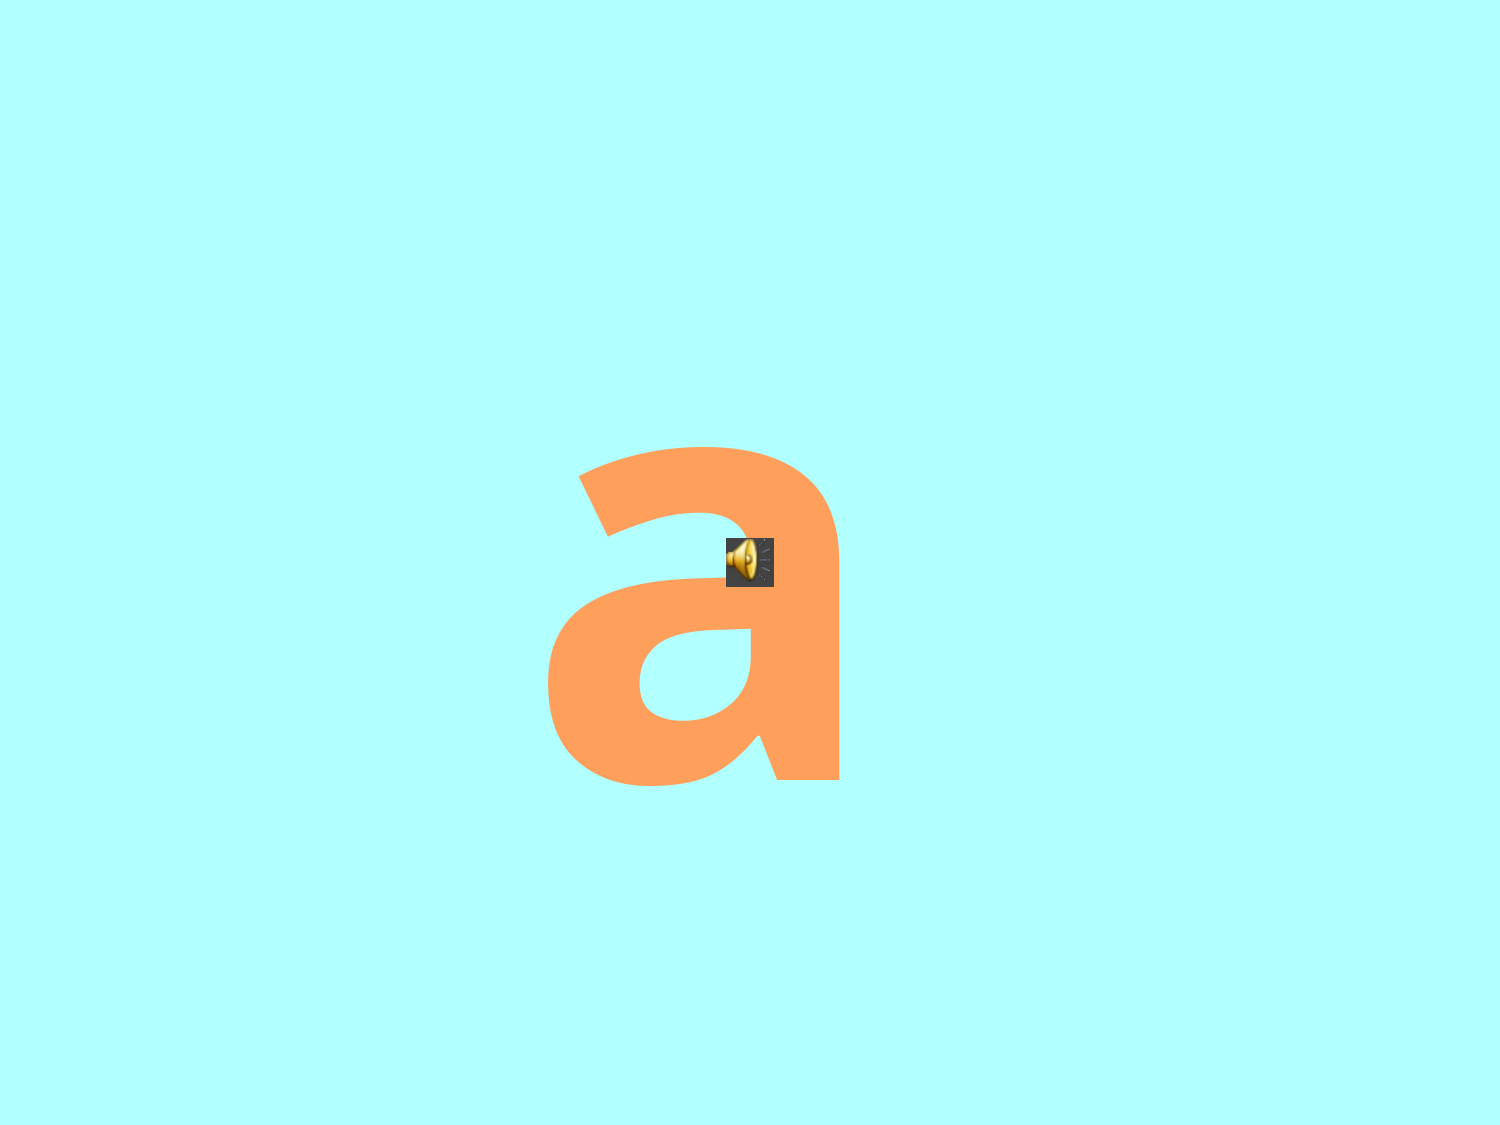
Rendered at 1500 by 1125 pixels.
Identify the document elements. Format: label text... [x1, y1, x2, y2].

text_box a [508, 174, 901, 908]
picture [724, 537, 776, 588]
